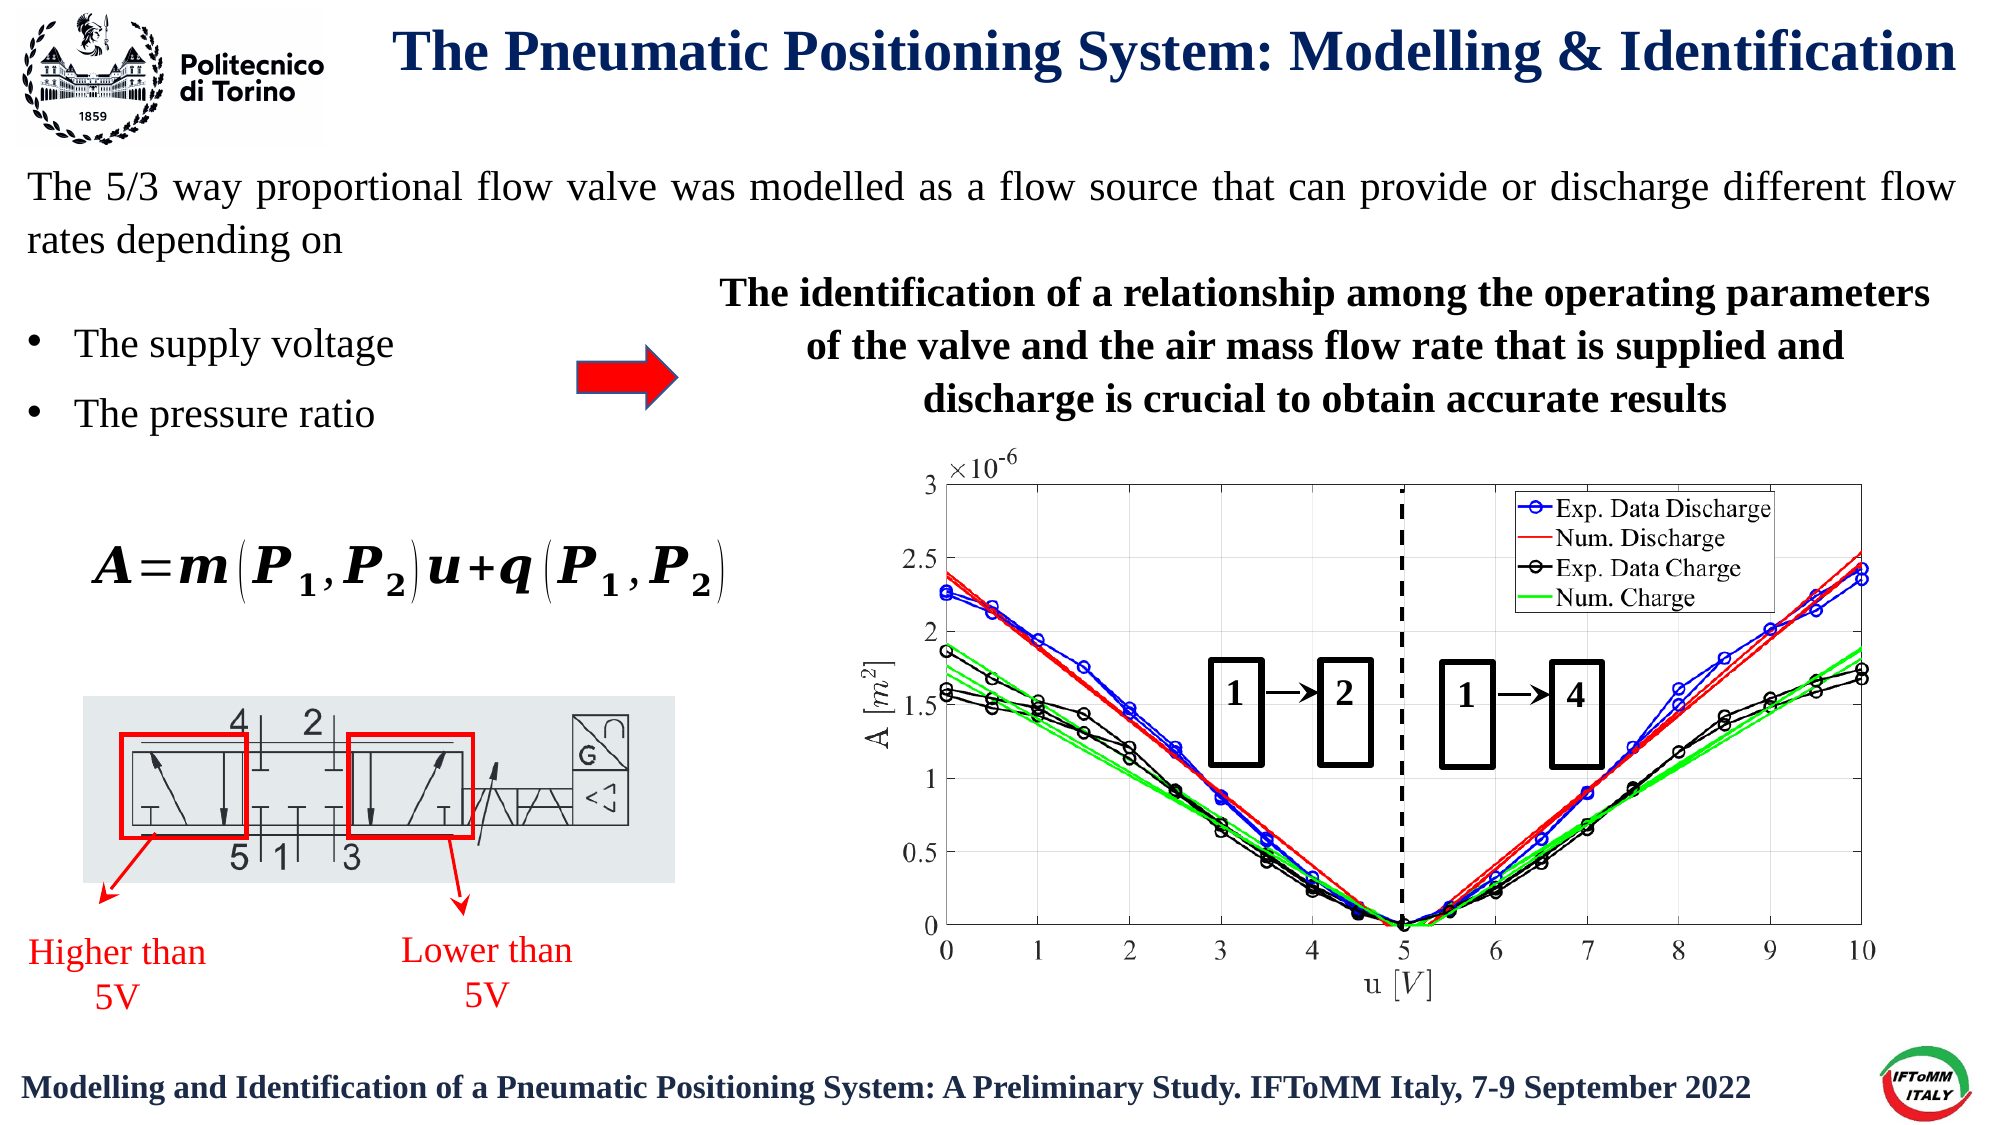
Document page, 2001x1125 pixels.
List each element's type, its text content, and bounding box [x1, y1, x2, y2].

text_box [12, 734, 247, 1026]
text_box Modelling and Identification of a Pneumatic Positioning System: A Preliminary Study. IFToMM Italy, 7-9 September 2022 [0, 1057, 1776, 1113]
text_box [576, 343, 679, 411]
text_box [792, 441, 1974, 1005]
picture [17, 8, 325, 148]
text_box The Pneumatic Positioning System: Modelling & Identification [351, 5, 2000, 90]
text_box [348, 734, 593, 1024]
picture [83, 696, 675, 883]
text_box The identification of a relationship among the operating parameters of the valve and the air mass flow rate that is supplied and discharge is crucial to obtain accurate results [704, 253, 1947, 429]
picture [1878, 1044, 1974, 1123]
text_box The 5/3 way proportional flow valve was modelled as a flow source that can provide or discharge different flow rates depending on [12, 147, 1974, 270]
